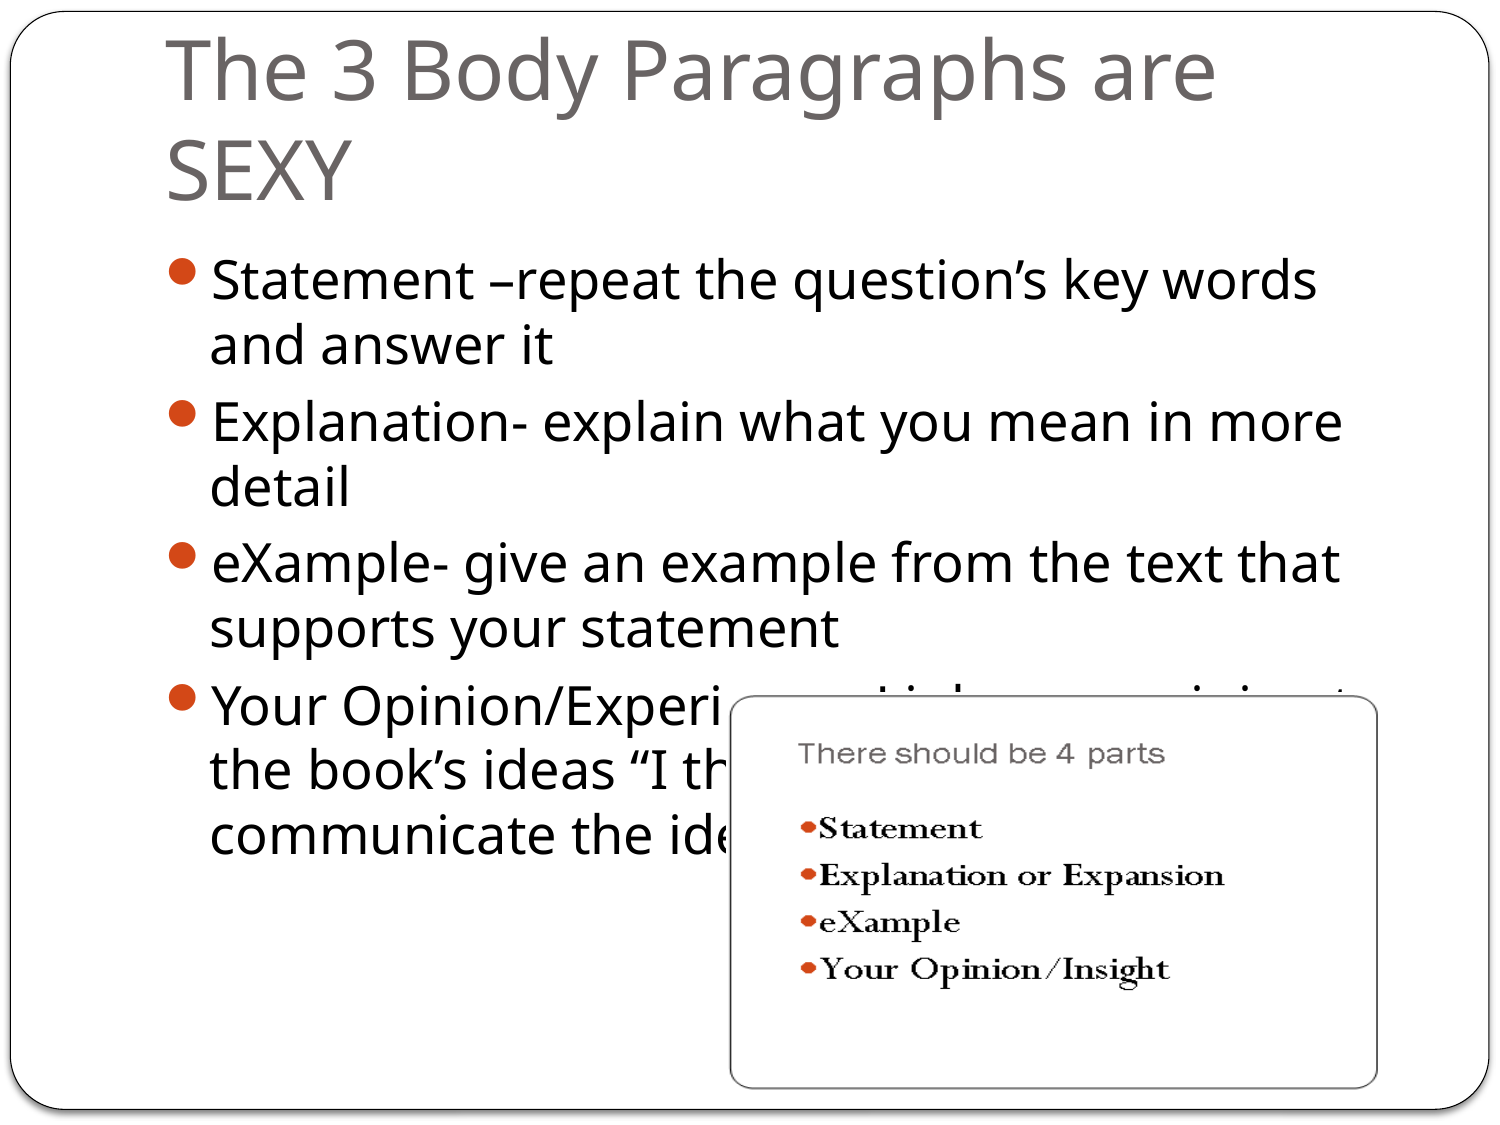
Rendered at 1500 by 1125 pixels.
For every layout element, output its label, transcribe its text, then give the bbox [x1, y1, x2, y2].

title The 3 Body Paragraphs are SEXY [149, 44, 1426, 233]
list Statement –repeat the question’s key words and answer it Explanation- explain what you mean in more detail eXample- give an example from the text that supports your statement Your Opinion/Experience- Link your opinion to the book’s ideas “I think the author is trying to communicate the idea that…” [149, 237, 1426, 988]
picture [726, 692, 1382, 1095]
